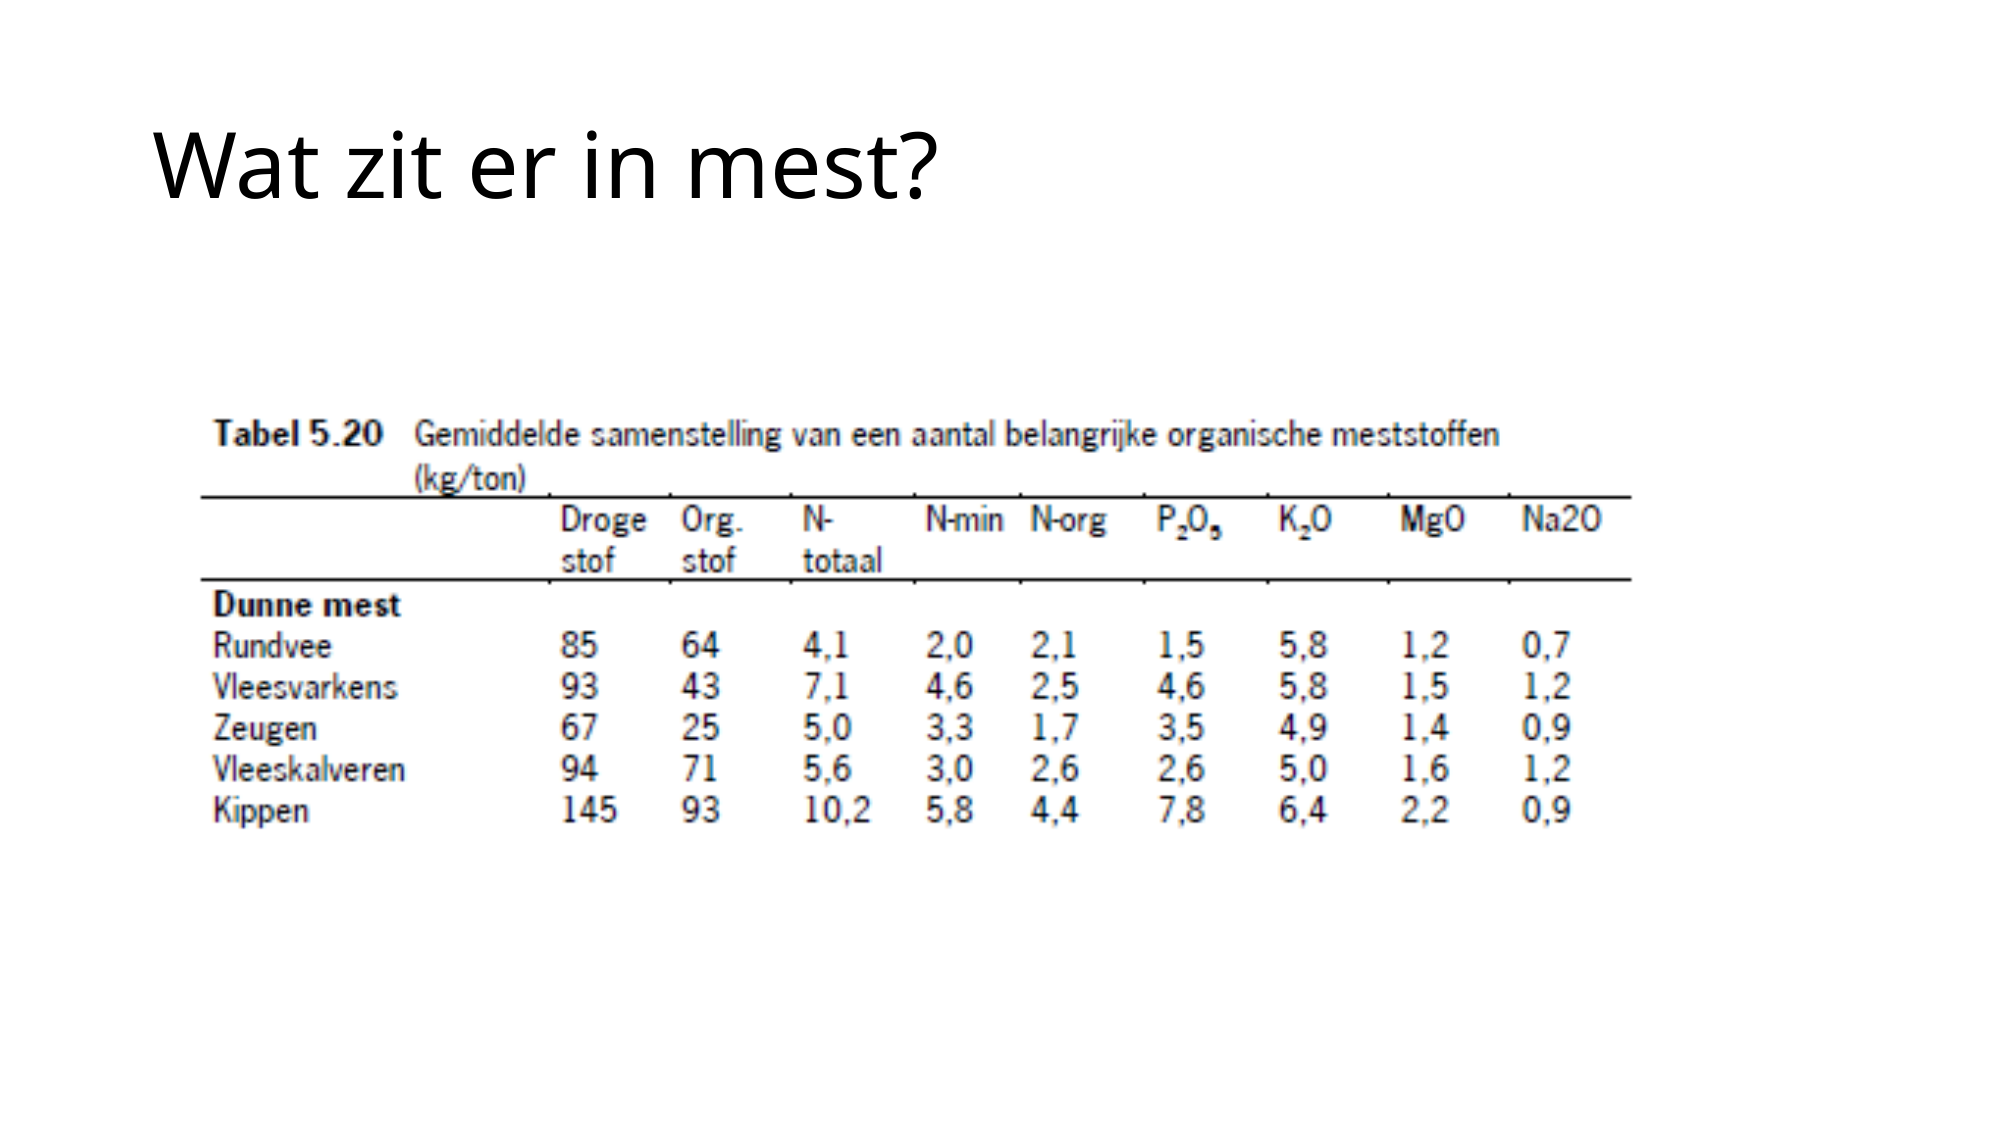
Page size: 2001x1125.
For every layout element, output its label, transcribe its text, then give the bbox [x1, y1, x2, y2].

title Wat zit er in mest? [137, 59, 1863, 278]
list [137, 391, 1653, 838]
